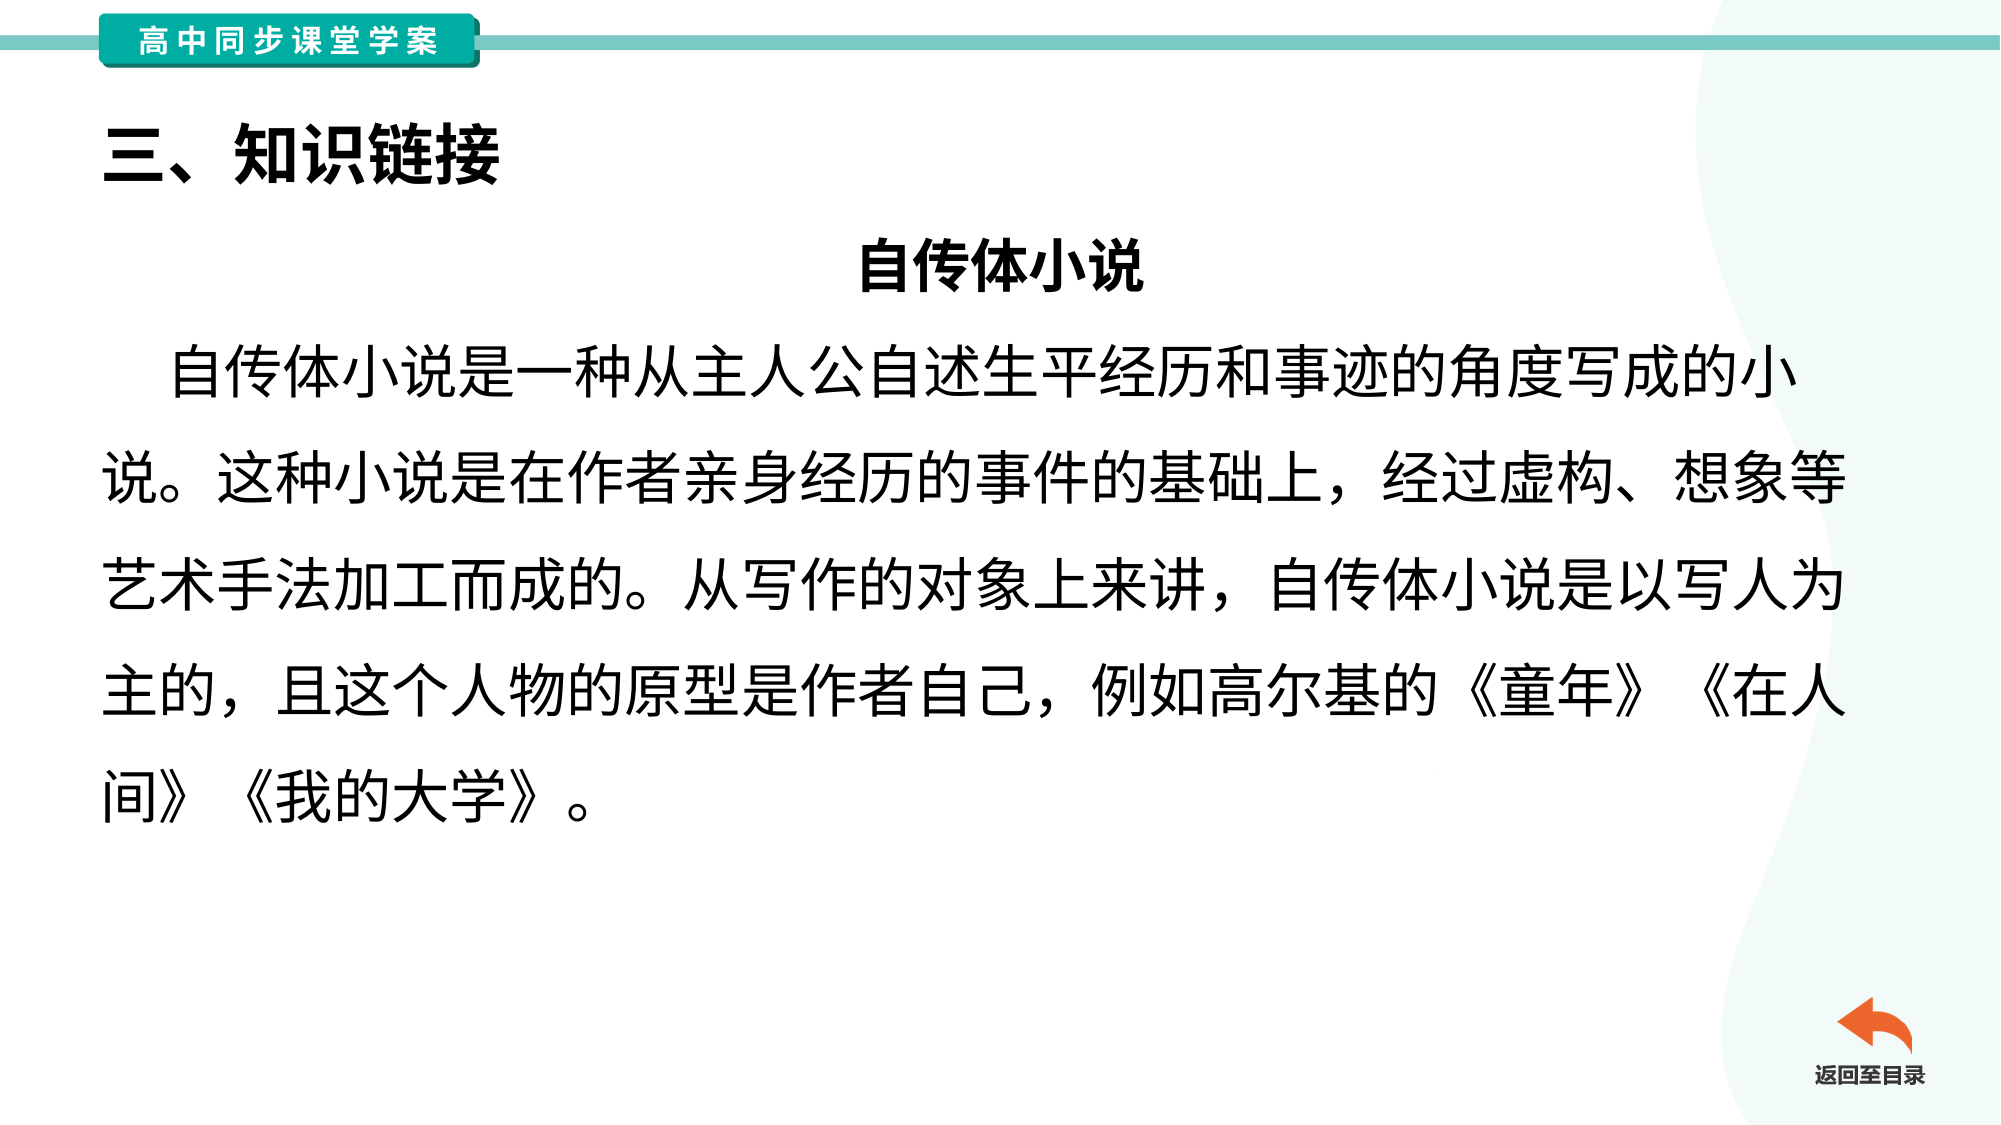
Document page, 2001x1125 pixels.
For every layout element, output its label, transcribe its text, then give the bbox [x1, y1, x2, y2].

text_box 自传体小说 自传体小说是一种从主人公自述生平经历和事迹的角度写成的小 说。这种小说是在作者亲身经历的事件的基础上，经过虚构、想象等 艺术手法加工而成的。从写作的对象上来讲，自传体小说是以写人为 主的，且这个人物的原型是作者自己，例如高尔基的《童年》《在人 间》《我的大学》。 [100, 192, 1899, 831]
picture [0, 0, 2000, 1125]
text_box 三、知识链接 [100, 76, 1899, 192]
